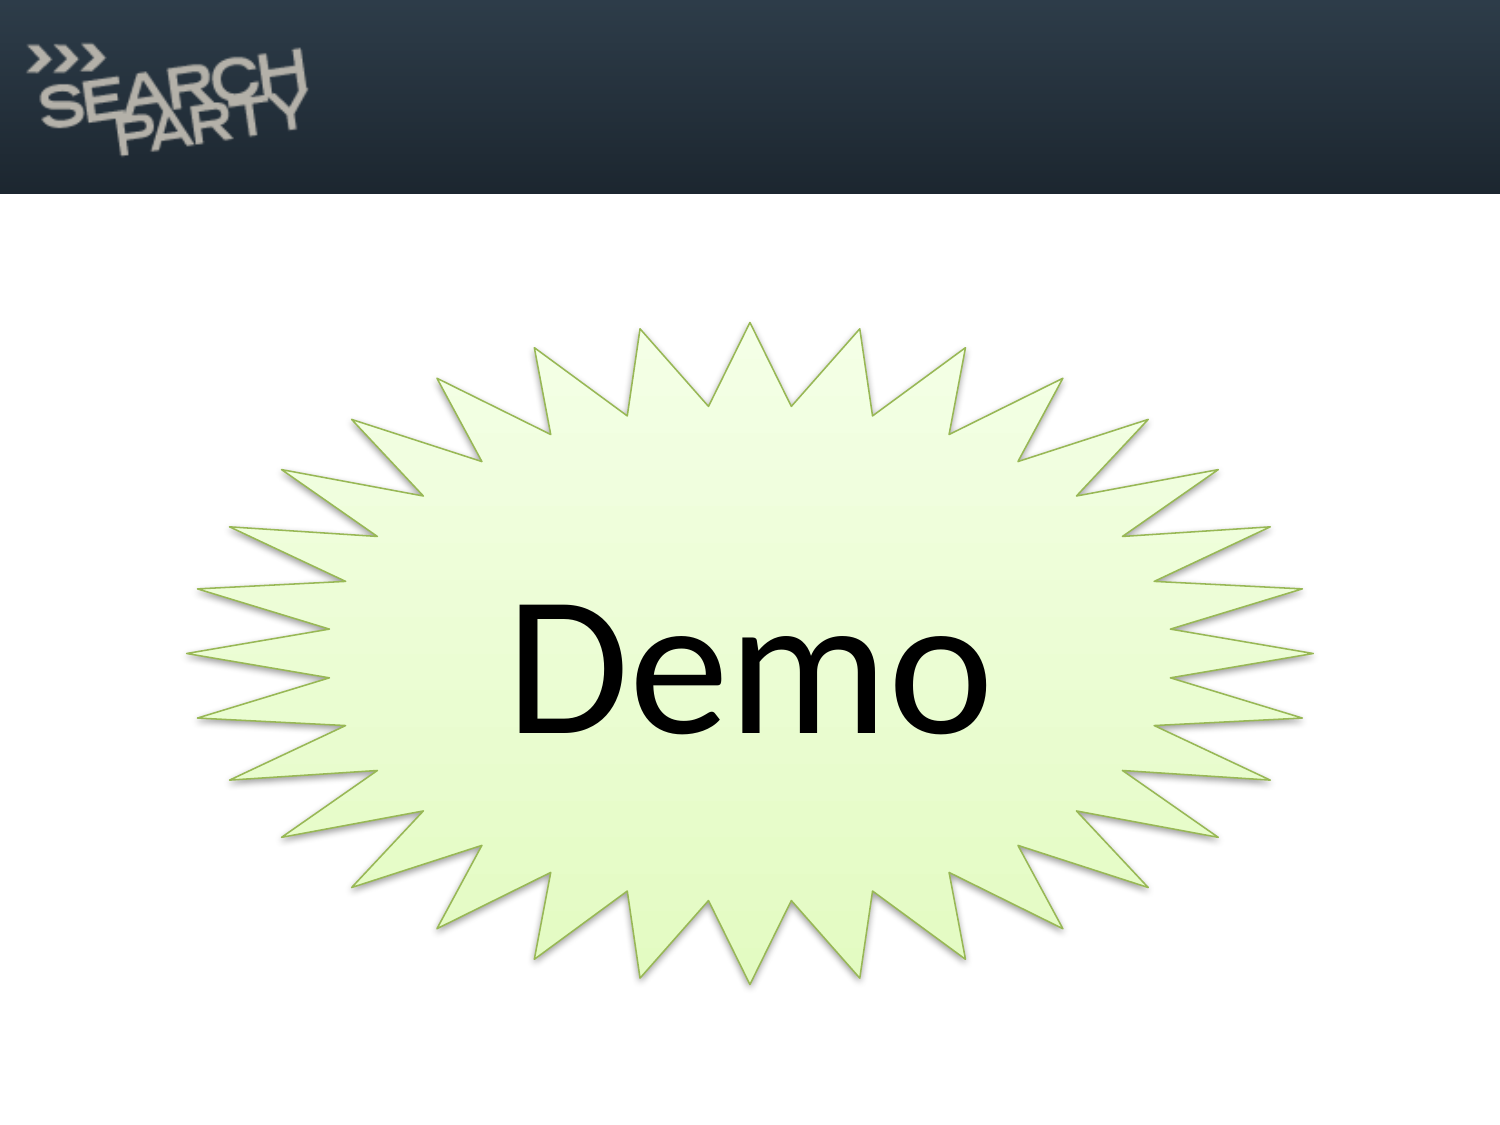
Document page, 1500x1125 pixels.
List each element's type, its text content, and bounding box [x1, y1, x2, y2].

picture [0, 0, 1500, 194]
text_box Demo [185, 321, 1314, 986]
